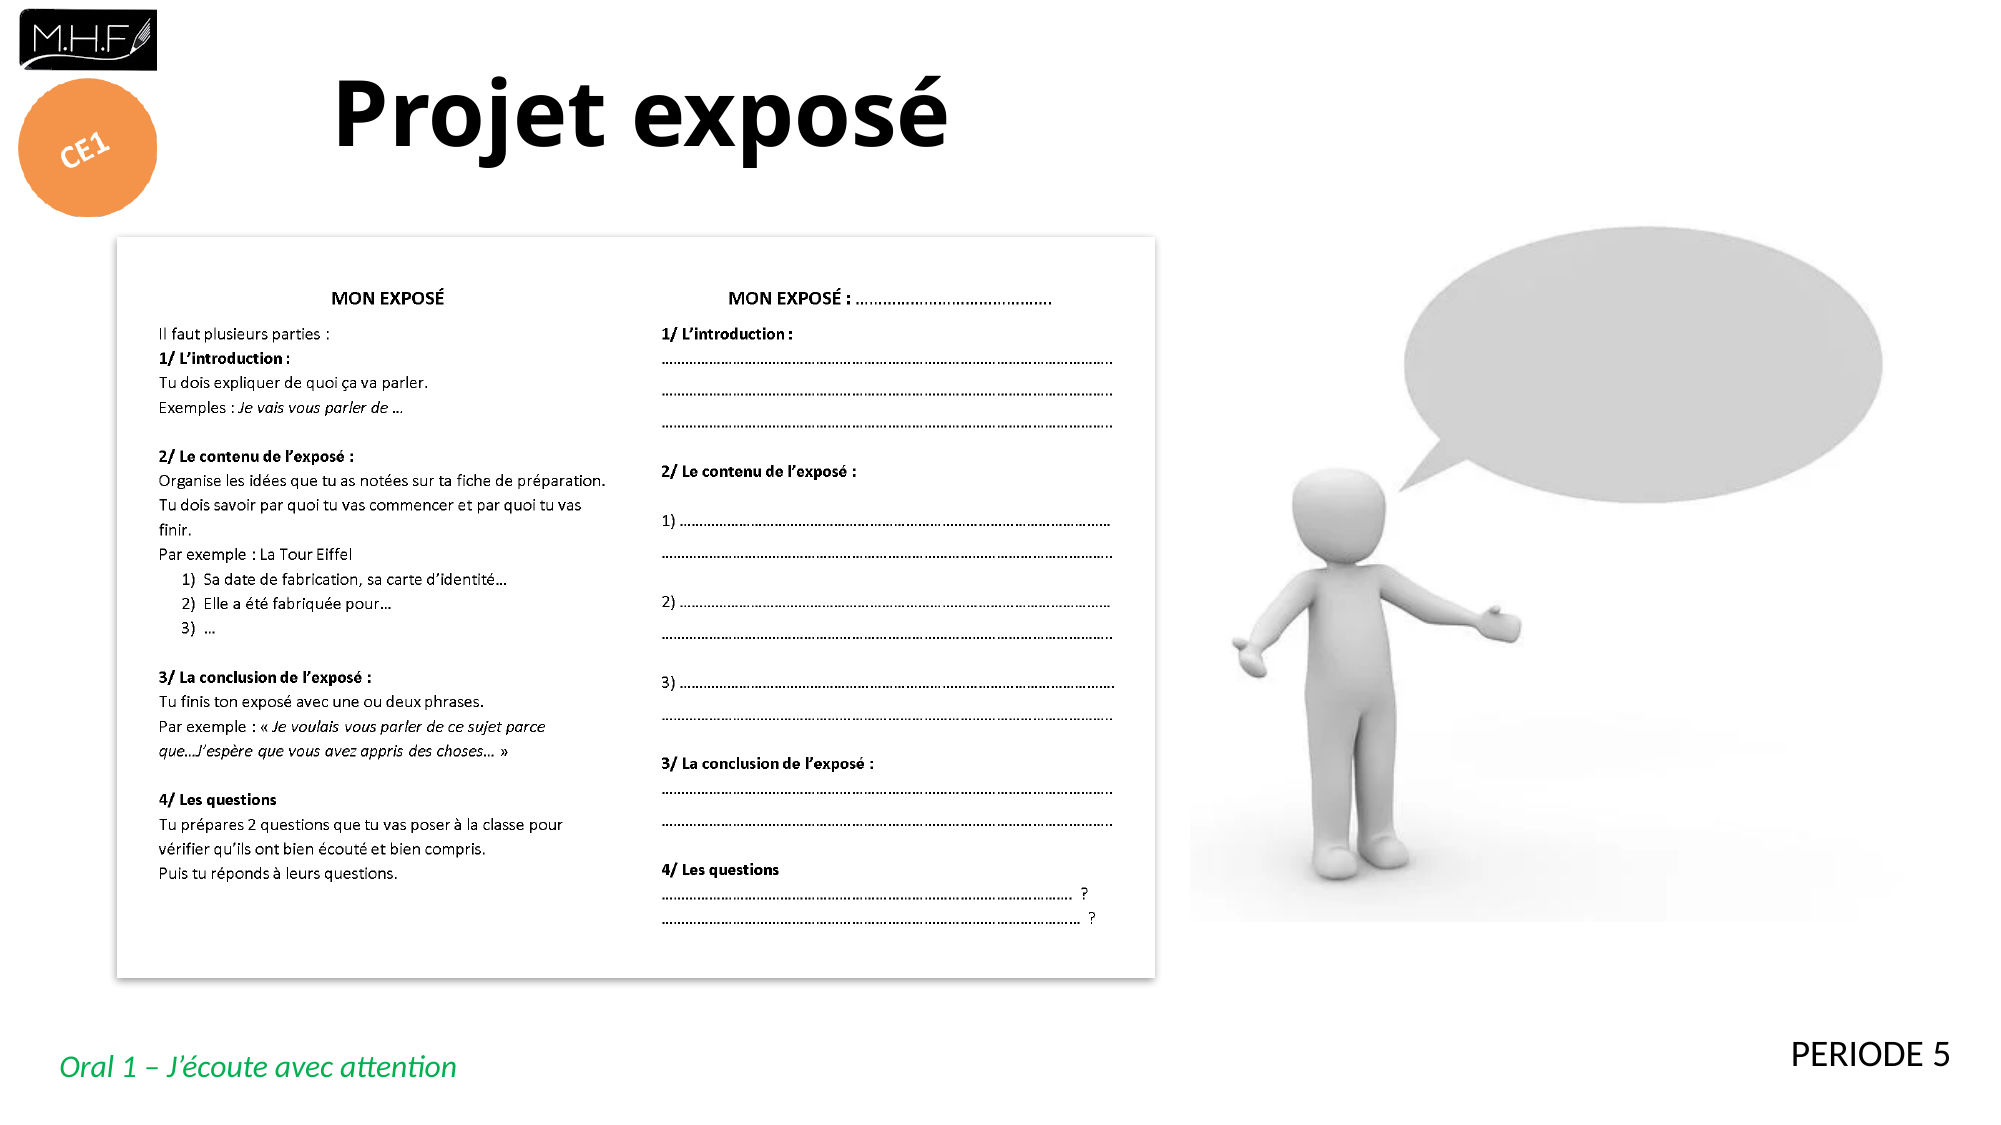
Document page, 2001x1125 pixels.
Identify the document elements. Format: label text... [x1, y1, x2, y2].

picture [131, 251, 1141, 964]
picture [18, 78, 157, 218]
text_box PERIODE 5 [1362, 1021, 1967, 1082]
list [1190, 207, 1905, 922]
picture [16, 7, 157, 74]
text_box Oral 1 – J’écoute avec attention [44, 1038, 1346, 1092]
title Projet exposé [316, 7, 1863, 226]
